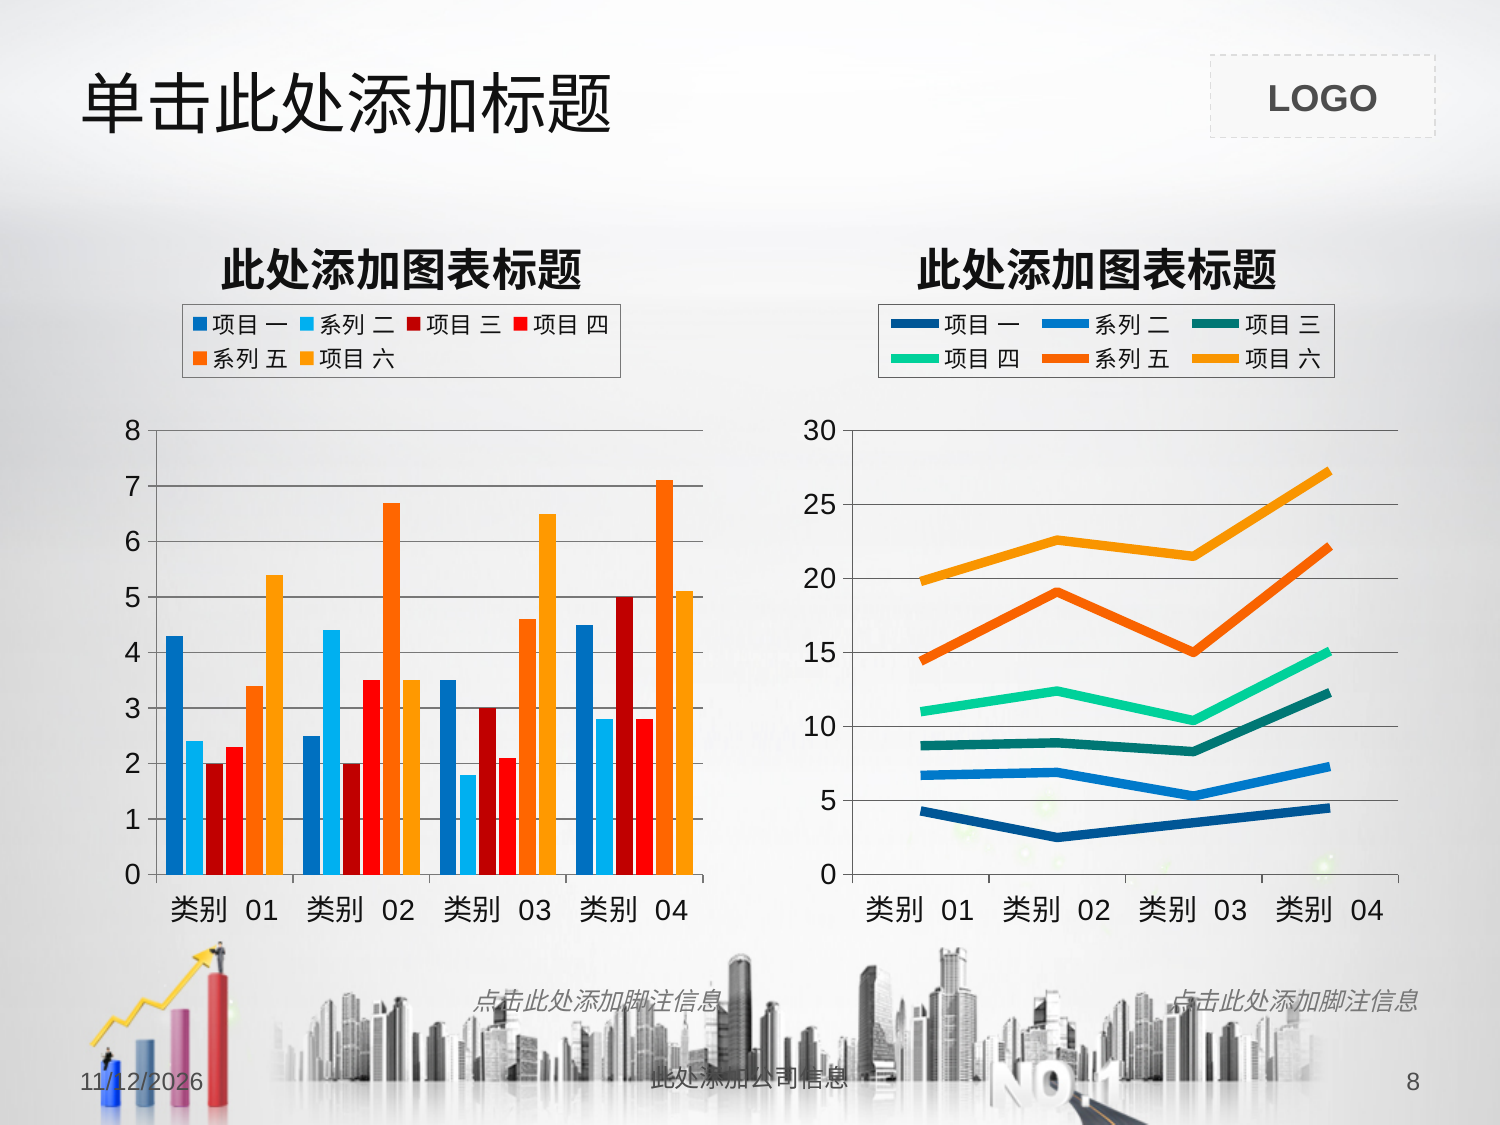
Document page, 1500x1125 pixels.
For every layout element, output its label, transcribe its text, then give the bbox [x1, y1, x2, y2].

chart [760, 196, 1435, 977]
title 单击此处添加标题 [64, 42, 1436, 161]
text_box 点击此处添加脚注信息 [1153, 983, 1434, 1023]
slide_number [64, 1058, 415, 1103]
picture [0, 0, 1500, 1125]
slide_number 8 [1085, 1058, 1436, 1103]
chart [64, 196, 739, 977]
text_box 点击此处添加脚注信息 [457, 984, 737, 1023]
footer 此处添加公司信息 [512, 1058, 988, 1103]
